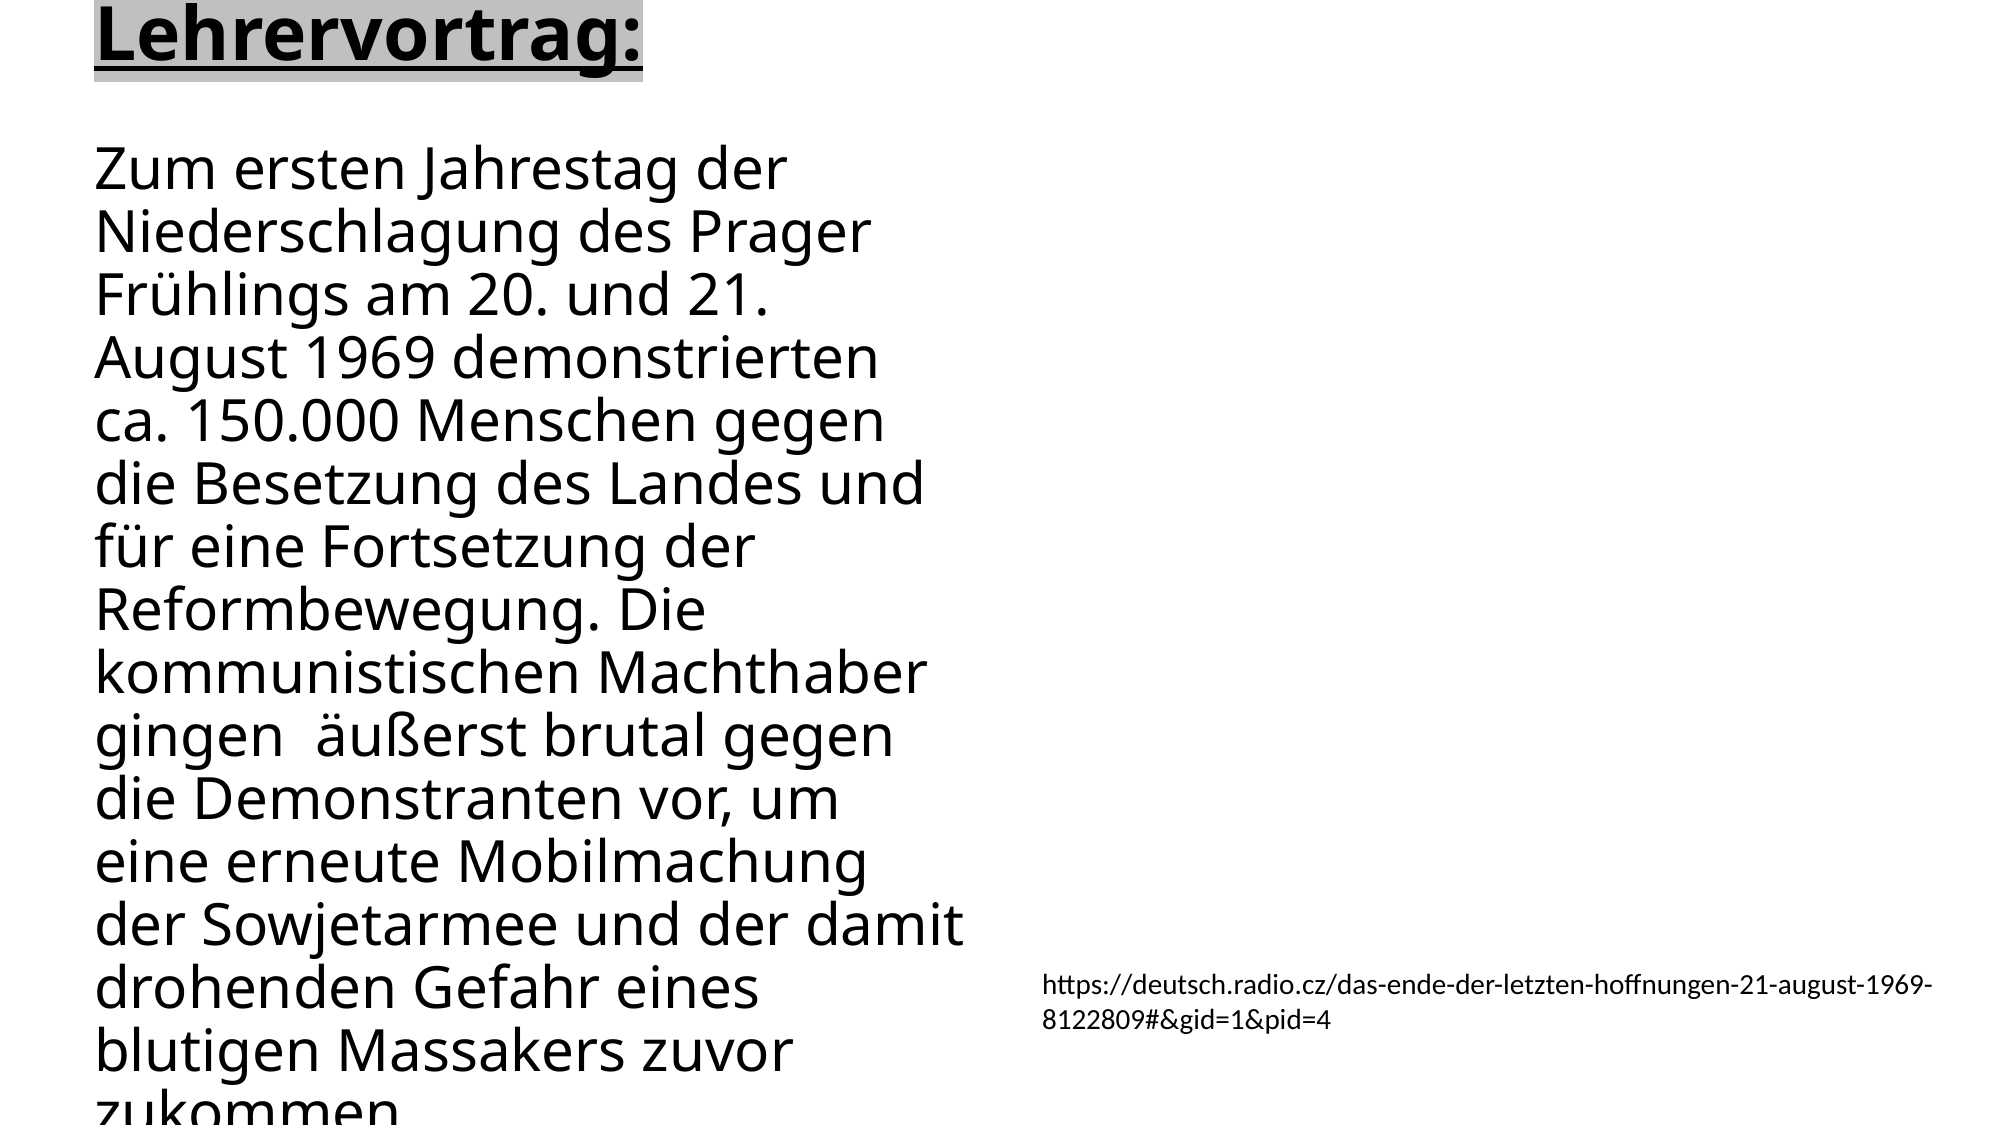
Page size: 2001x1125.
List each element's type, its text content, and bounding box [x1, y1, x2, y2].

title Lehrervortrag: Zum ersten Jahrestag der Niederschlagung des Prager Frühlings am 20. und 21. August 1969 demonstrierten ca. 150.000 Menschen gegen die Besetzung des Landes und für eine Fortsetzung der Reformbewegung. Die kommunistischen Machthaber gingen äußerst brutal gegen die Demonstranten vor, um eine erneute Mobilmachung der Sowjetarmee und der damit drohenden Gefahr eines blutigen Massakers zuvor zukommen. [79, 80, 980, 1062]
text_box https://deutsch.radio.cz/das-ende-der-letzten-hoffnungen-21-august-1969-8122809#&gid=1&pid=4 [1027, 972, 2000, 1028]
